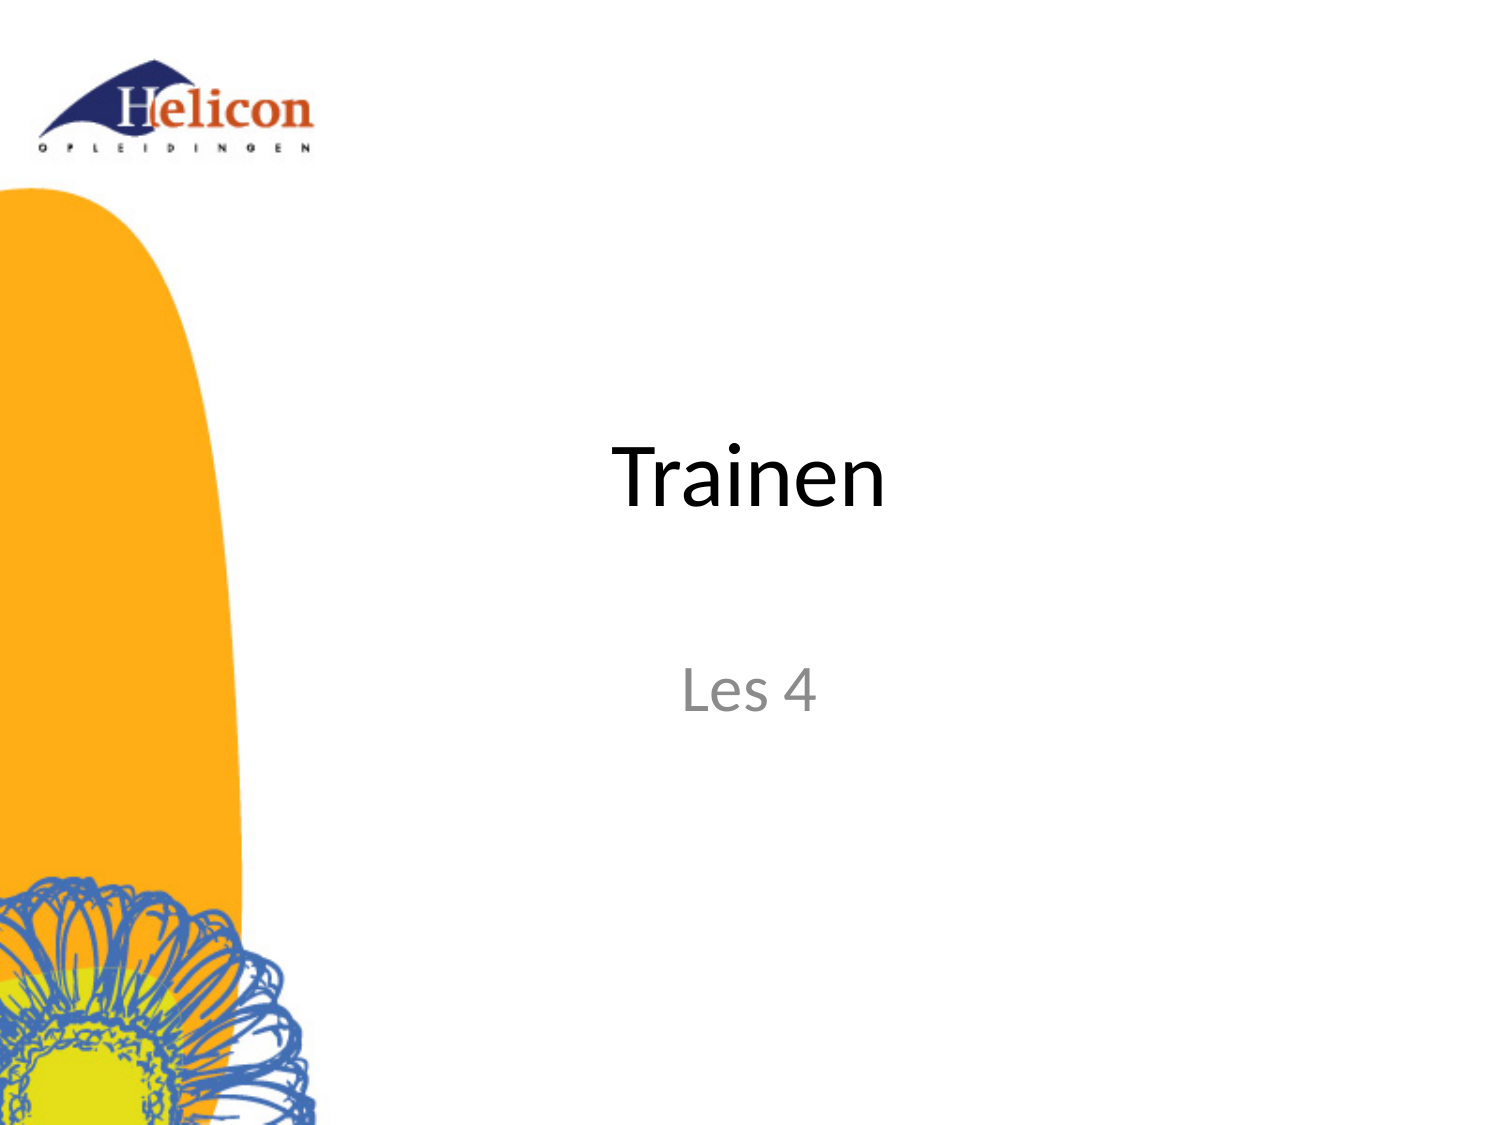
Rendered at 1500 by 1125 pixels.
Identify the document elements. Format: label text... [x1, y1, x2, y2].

title Trainen [112, 349, 1388, 591]
picture [0, 0, 1500, 1125]
subtitle Les 4 [225, 637, 1275, 925]
